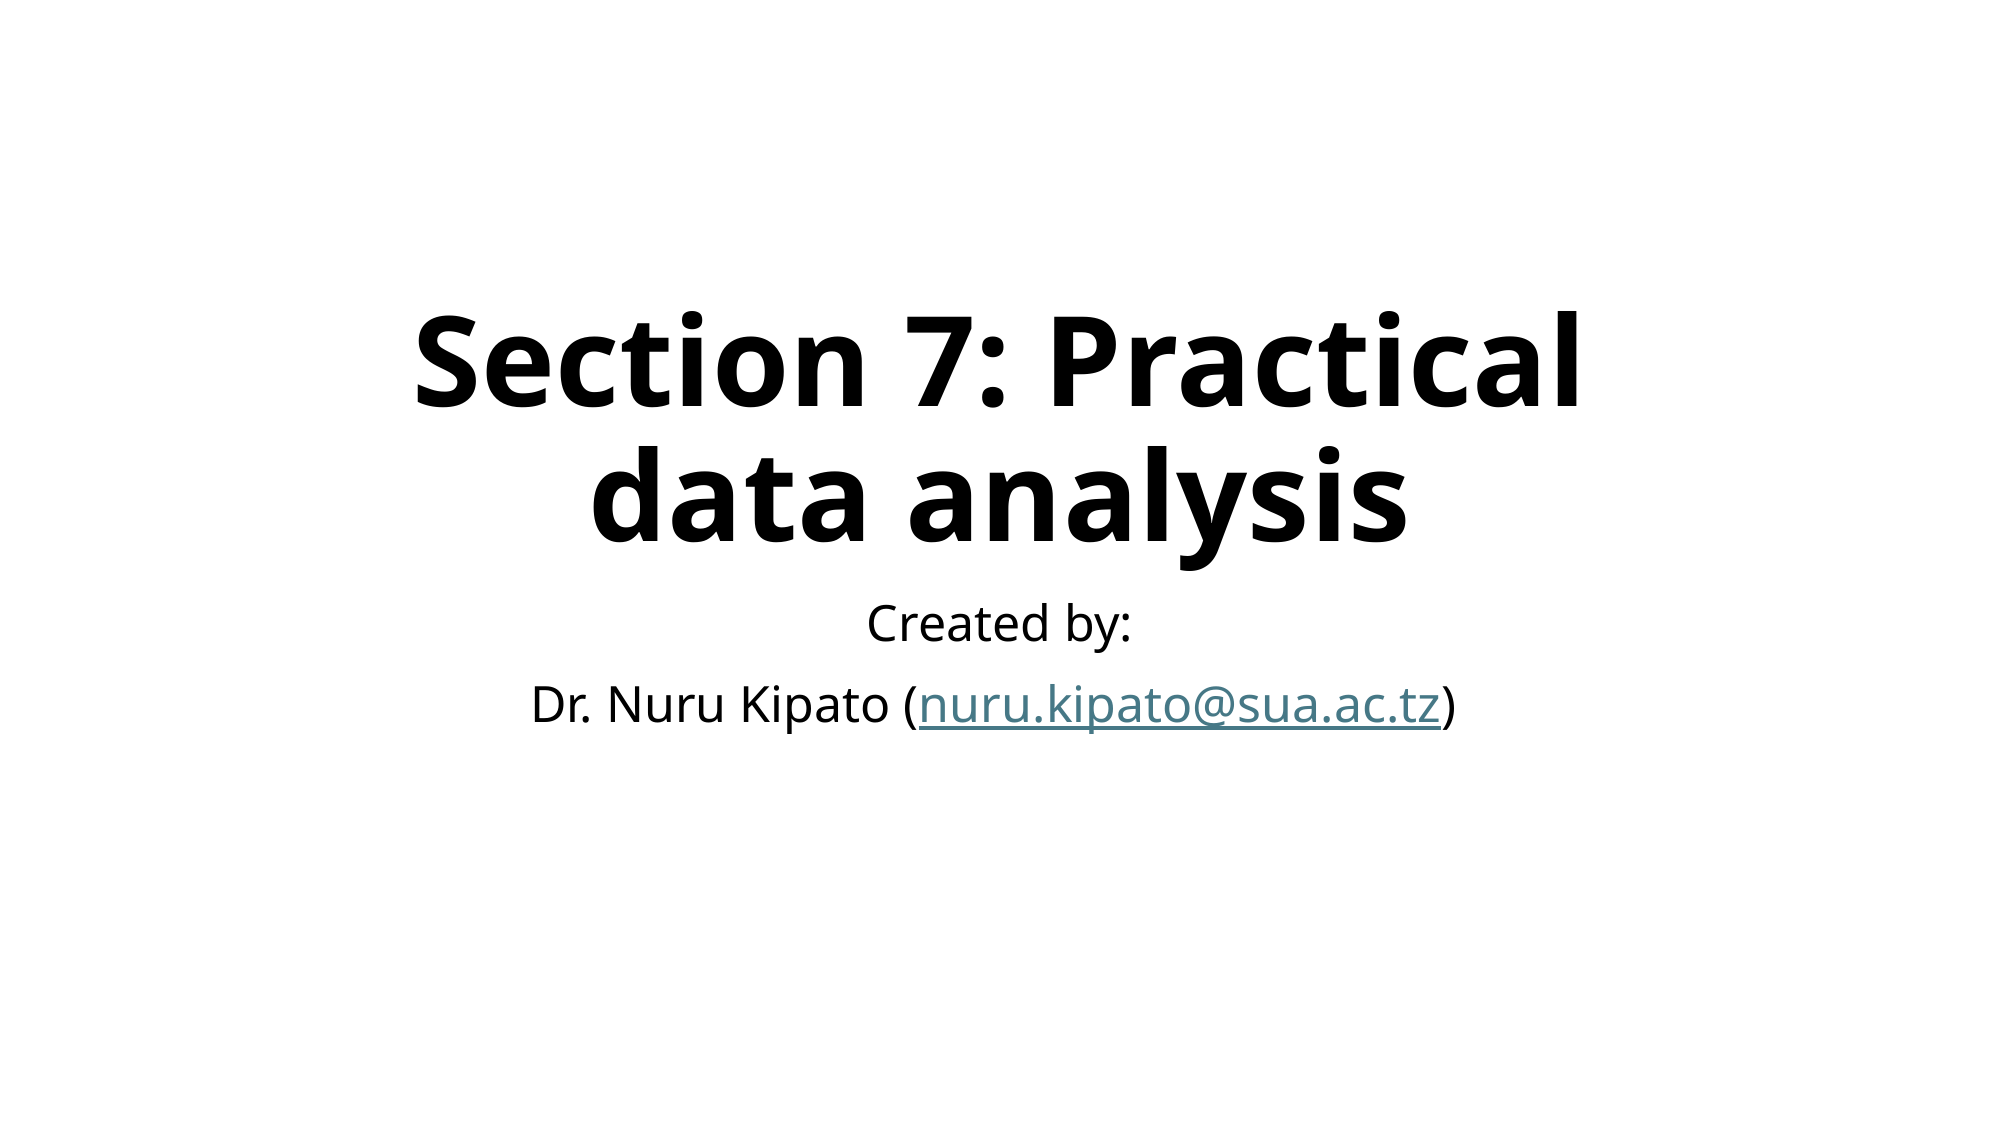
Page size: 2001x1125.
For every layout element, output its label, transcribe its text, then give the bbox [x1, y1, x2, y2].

title Section 7: Practical data analysis [249, 184, 1750, 576]
subtitle Created by: Dr. Nuru Kipato (nuru.kipato@sua.ac.tz) [249, 590, 1750, 863]
